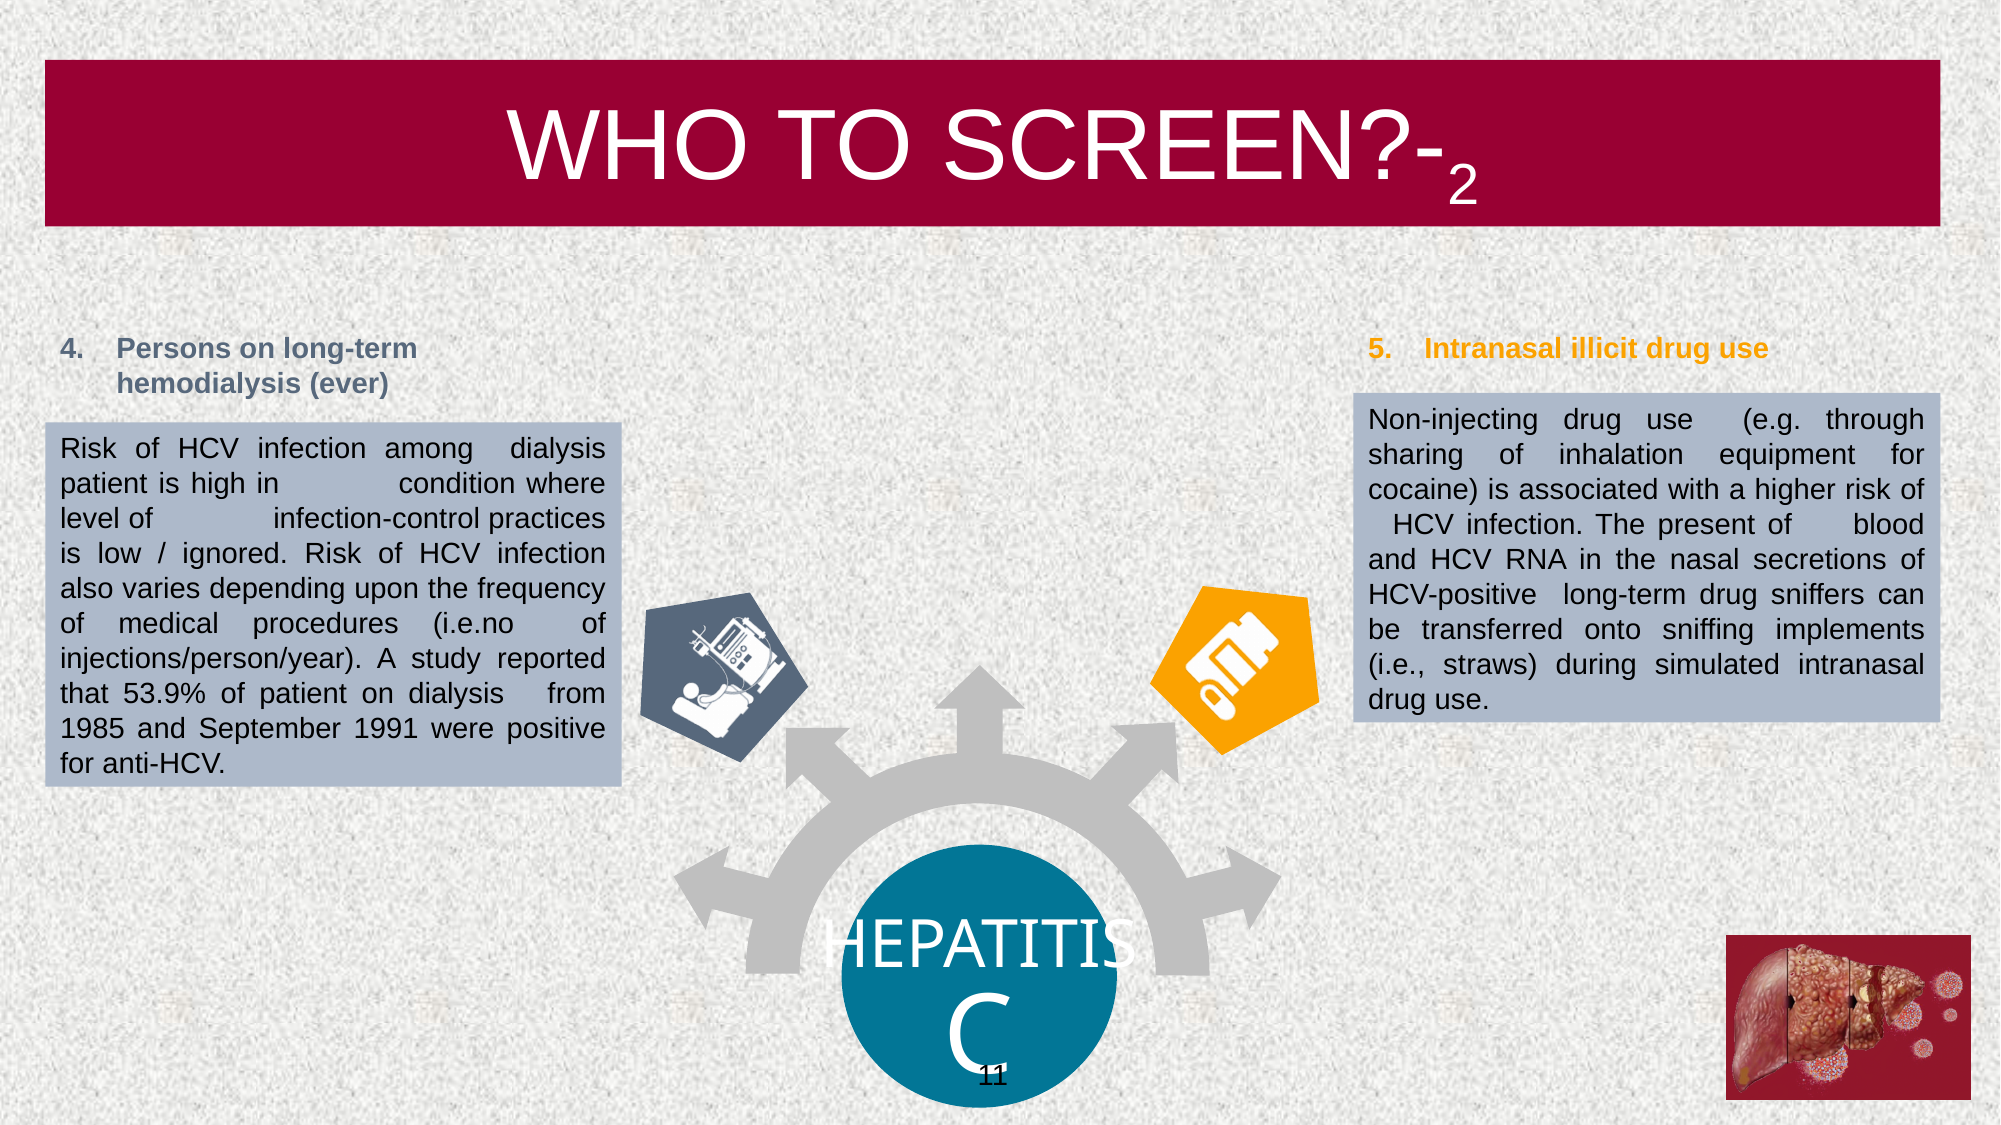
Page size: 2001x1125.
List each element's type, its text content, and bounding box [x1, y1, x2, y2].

picture [0, 0, 2001, 1125]
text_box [45, 321, 622, 791]
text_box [624, 572, 1329, 1108]
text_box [1353, 321, 1941, 727]
text_box WHO TO SCREEN?-2 [45, 59, 1941, 227]
